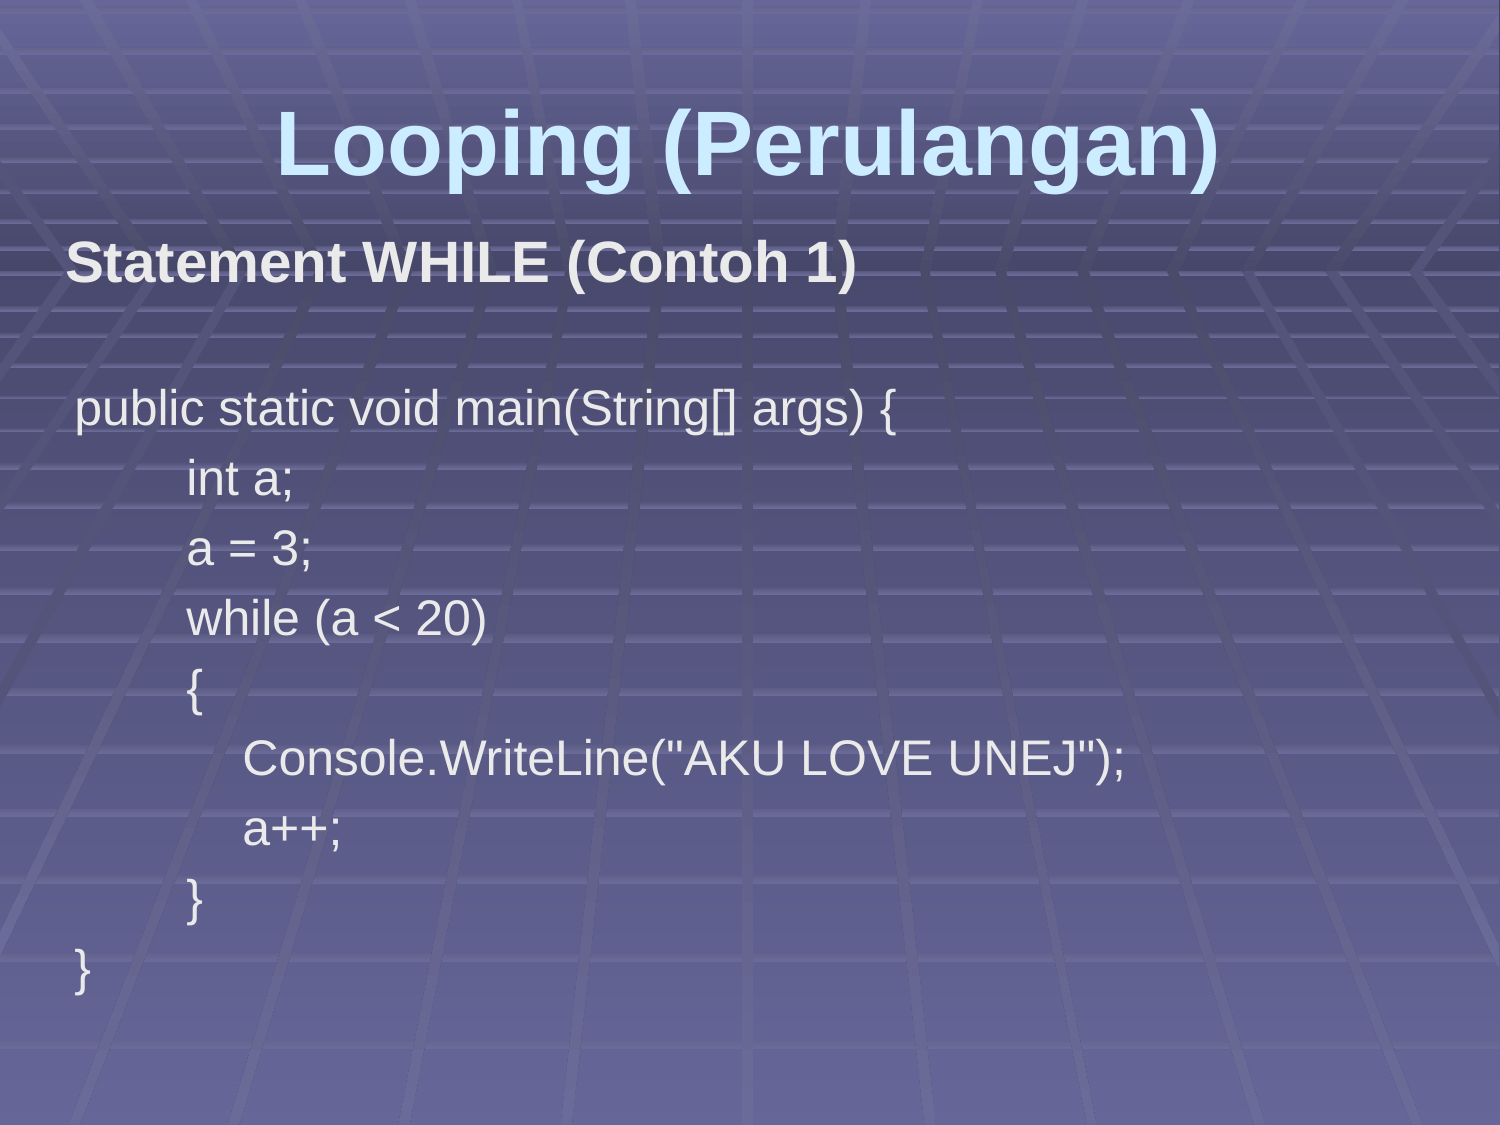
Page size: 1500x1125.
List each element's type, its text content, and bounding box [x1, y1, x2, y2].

title Looping (Perulangan) [74, 44, 1425, 233]
list Statement WHILE (Contoh 1) public static void main(String[] args) { int a; a = 3; while (a < 20) { Console.WriteLine("AKU LOVE UNEJ"); a++; } } [49, 224, 1201, 347]
list Statement WHILE (Contoh 1) public static void main(String[] args) { int a; a = 3; while (a < 20) { Console.WriteLine("AKU LOVE UNEJ"); a++; } } [49, 440, 1201, 1101]
list Statement WHILE (Contoh 1) public static void main(String[] args) { int a; a = 3; while (a < 20) { Console.WriteLine("AKU LOVE UNEJ"); a++; } } [49, 348, 1201, 439]
